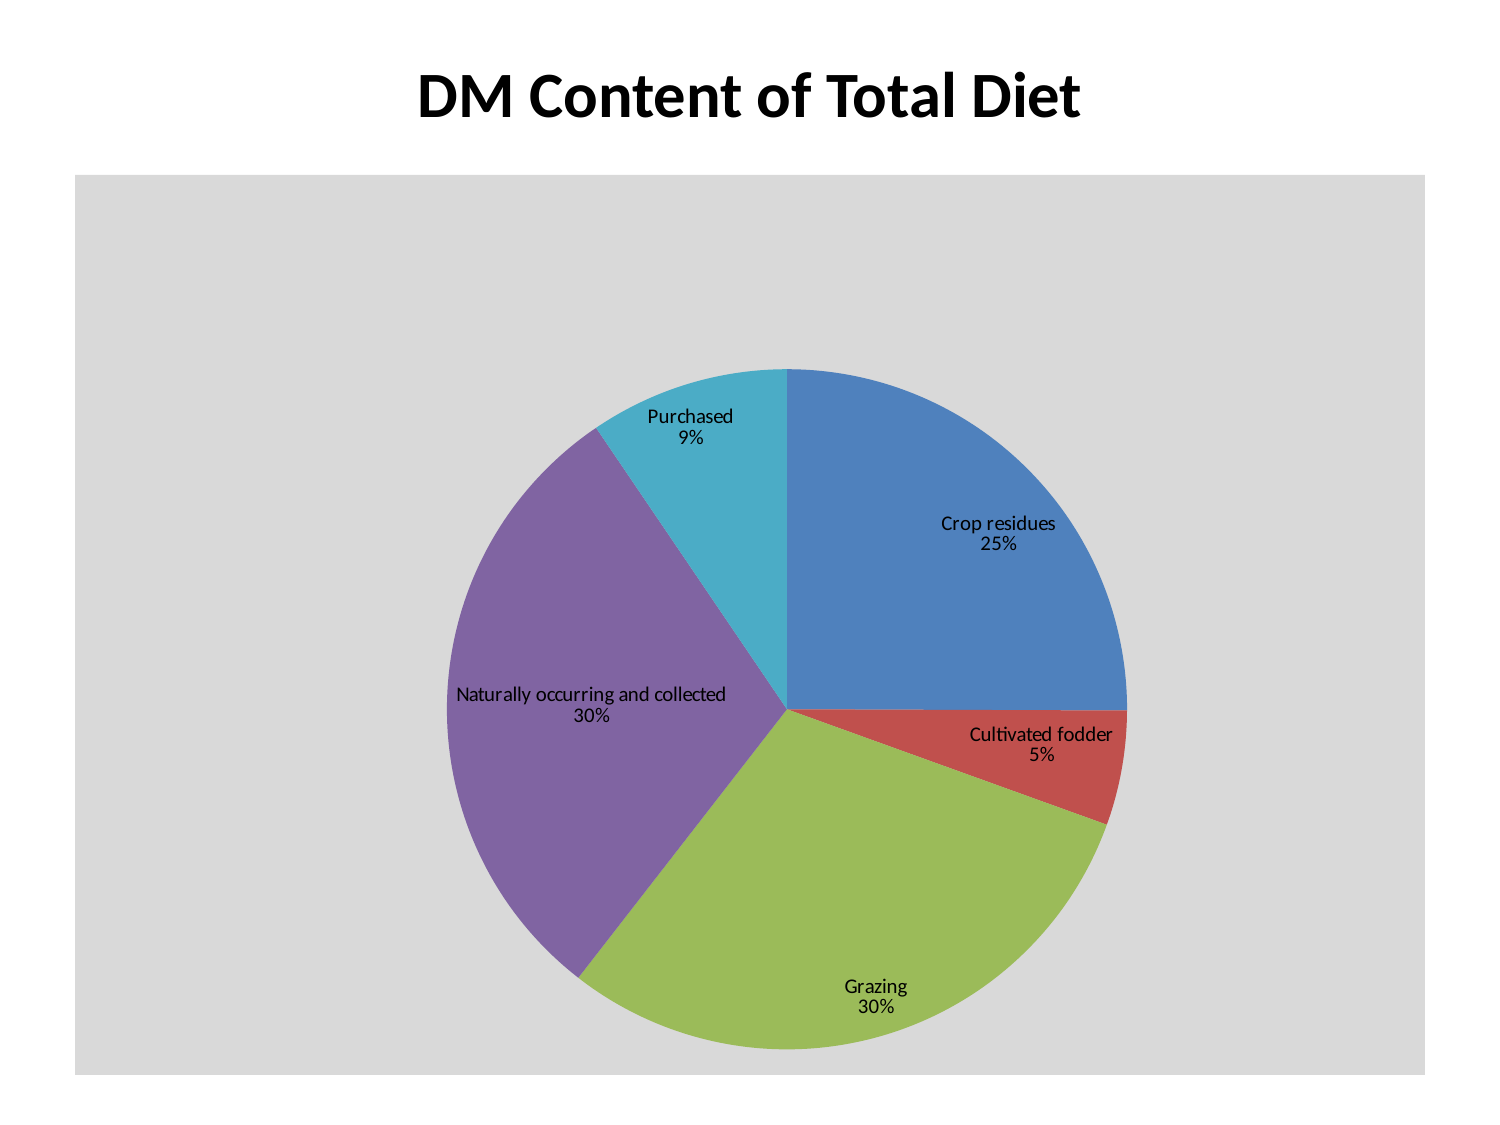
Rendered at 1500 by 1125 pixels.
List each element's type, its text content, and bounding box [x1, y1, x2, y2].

title DM Content of Total Diet [75, 45, 1425, 174]
chart [74, 174, 1426, 1076]
